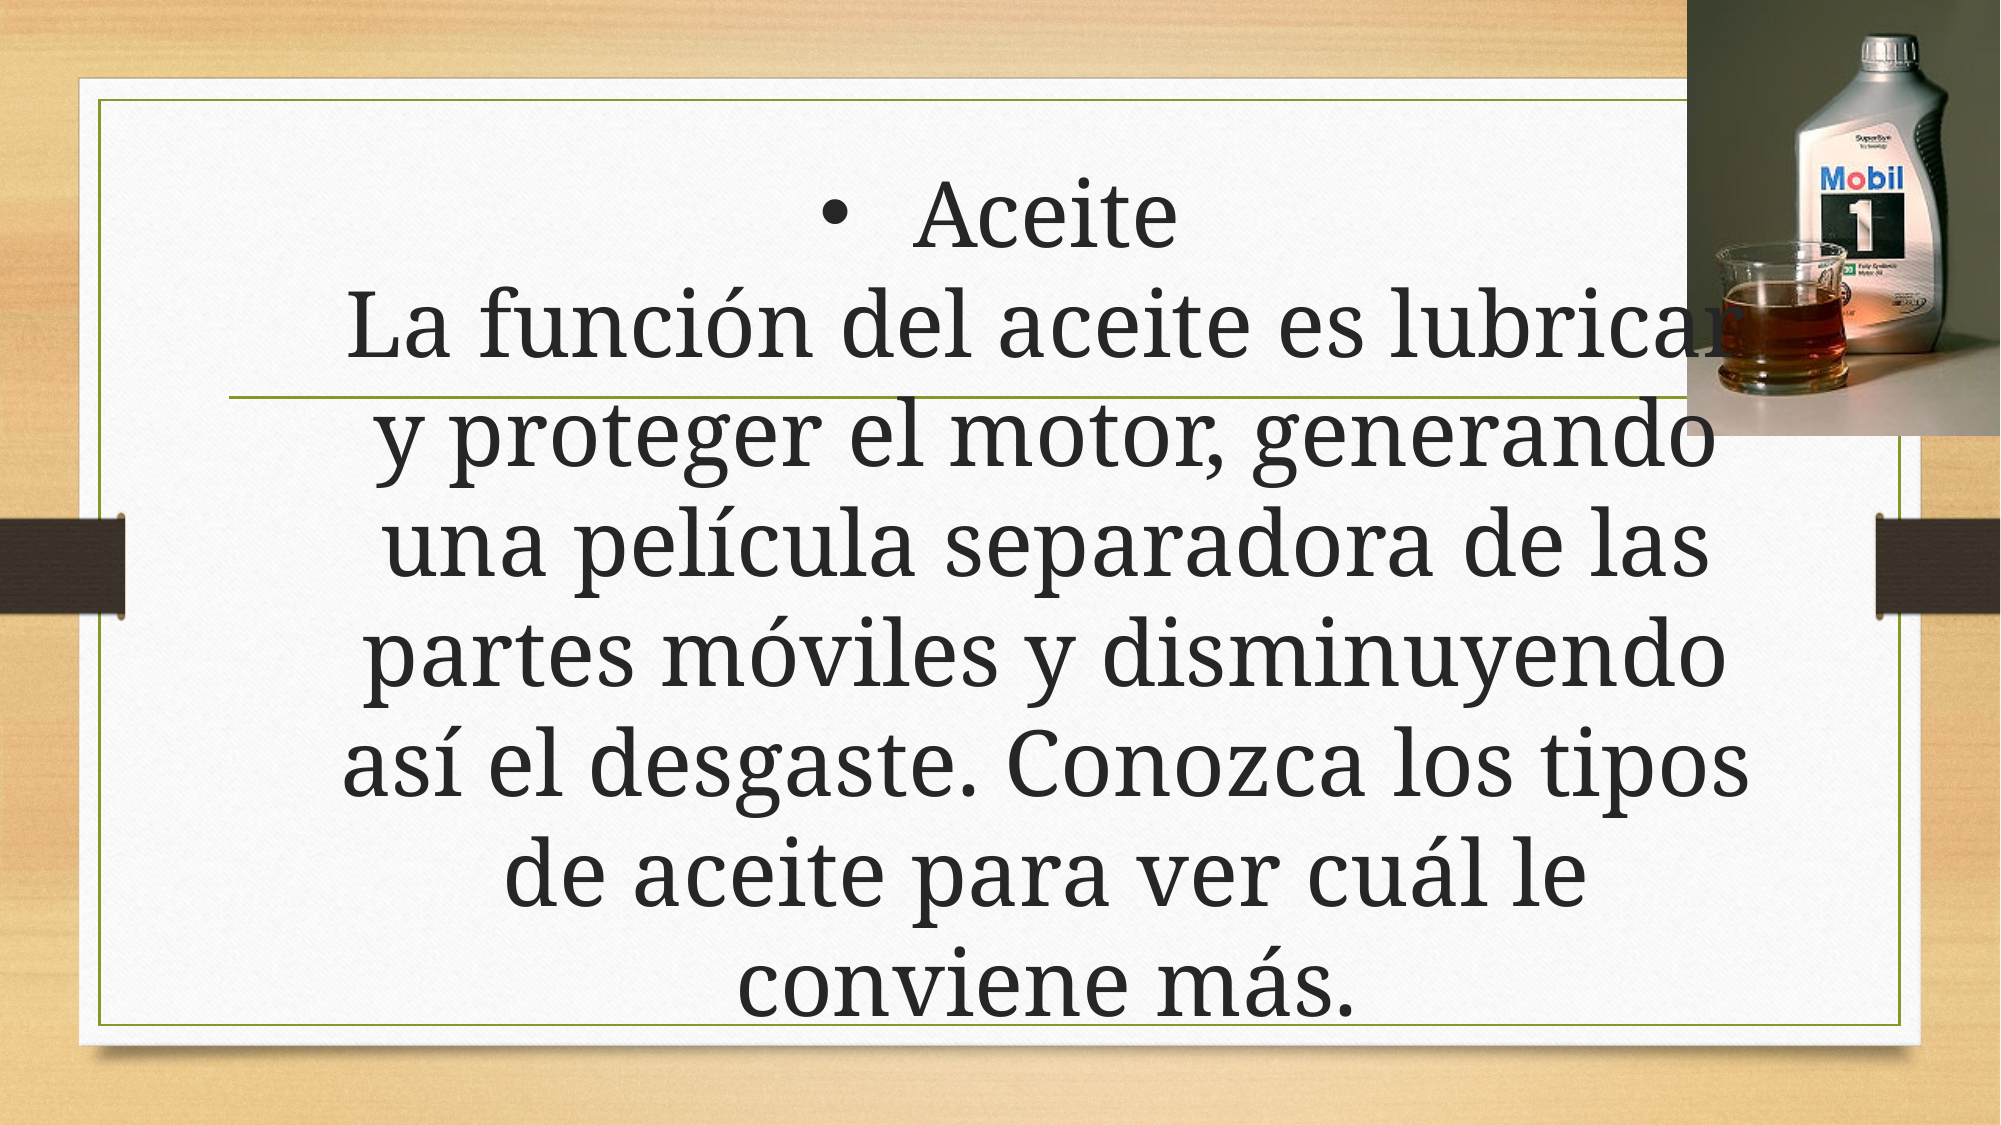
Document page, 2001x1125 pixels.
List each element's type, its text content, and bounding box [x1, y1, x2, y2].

picture [0, 0, 2001, 1125]
title Aceite La función del aceite es lubricar y proteger el motor, generando una película separadora de las partes móviles y disminuyendo así el desgaste. Conozca los tipos de aceite para ver cuál le conviene más. [212, 161, 1788, 1030]
